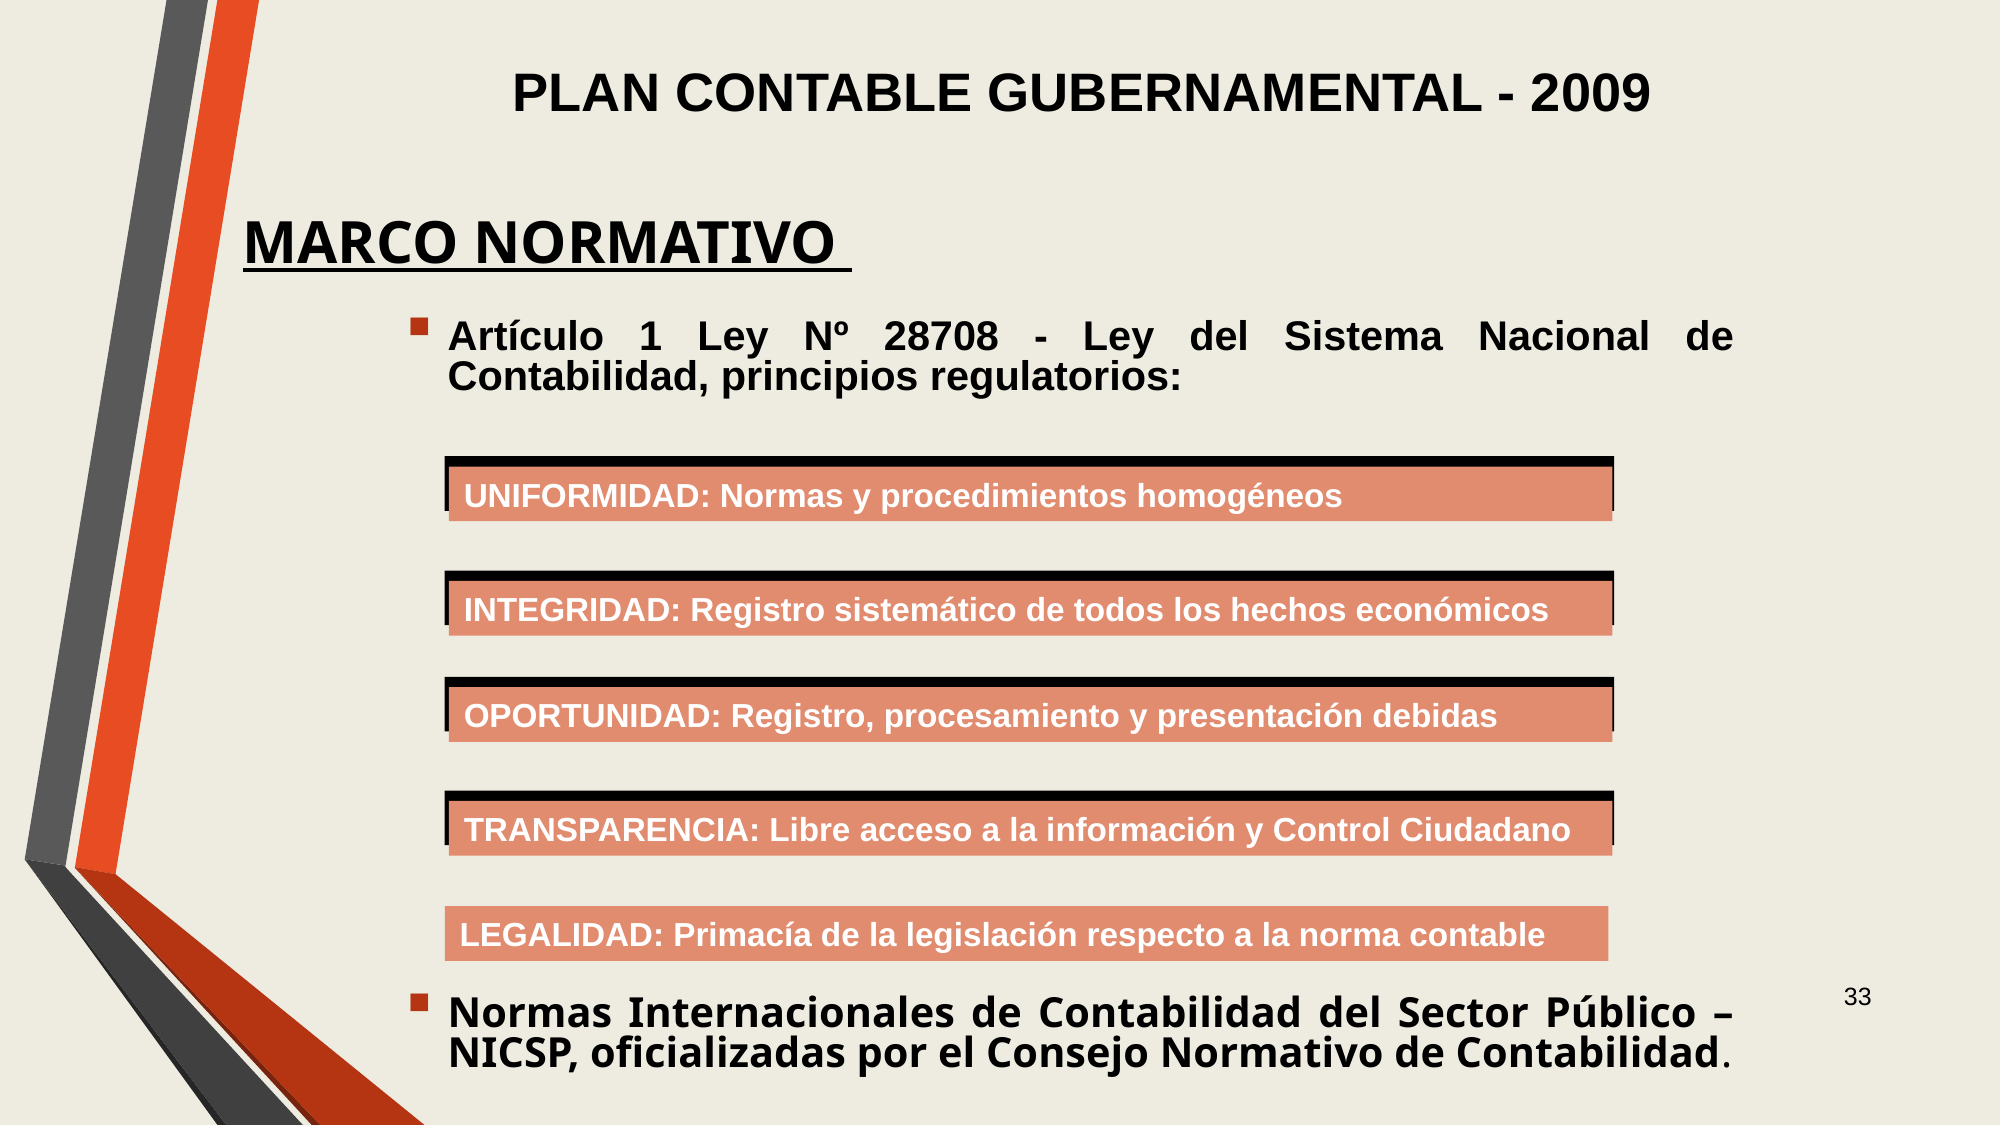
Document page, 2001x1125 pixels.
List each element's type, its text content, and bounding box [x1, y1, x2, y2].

slide_number 33 [1796, 965, 1887, 1025]
title MARCO NORMATIVO [227, 191, 1307, 289]
list Artículo 1 Ley Nº 28708 - Ley del Sistema Nacional de Contabilidad, principios regulatorios: Normas Internacionales de Contabilidad del Sector Público – NICSP, oficializadas por el Consejo Normativo de Contabilidad. [390, 288, 1750, 1106]
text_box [444, 455, 1615, 962]
text_box PLAN CONTABLE GUBERNAMENTAL - 2009 [497, 49, 1669, 130]
